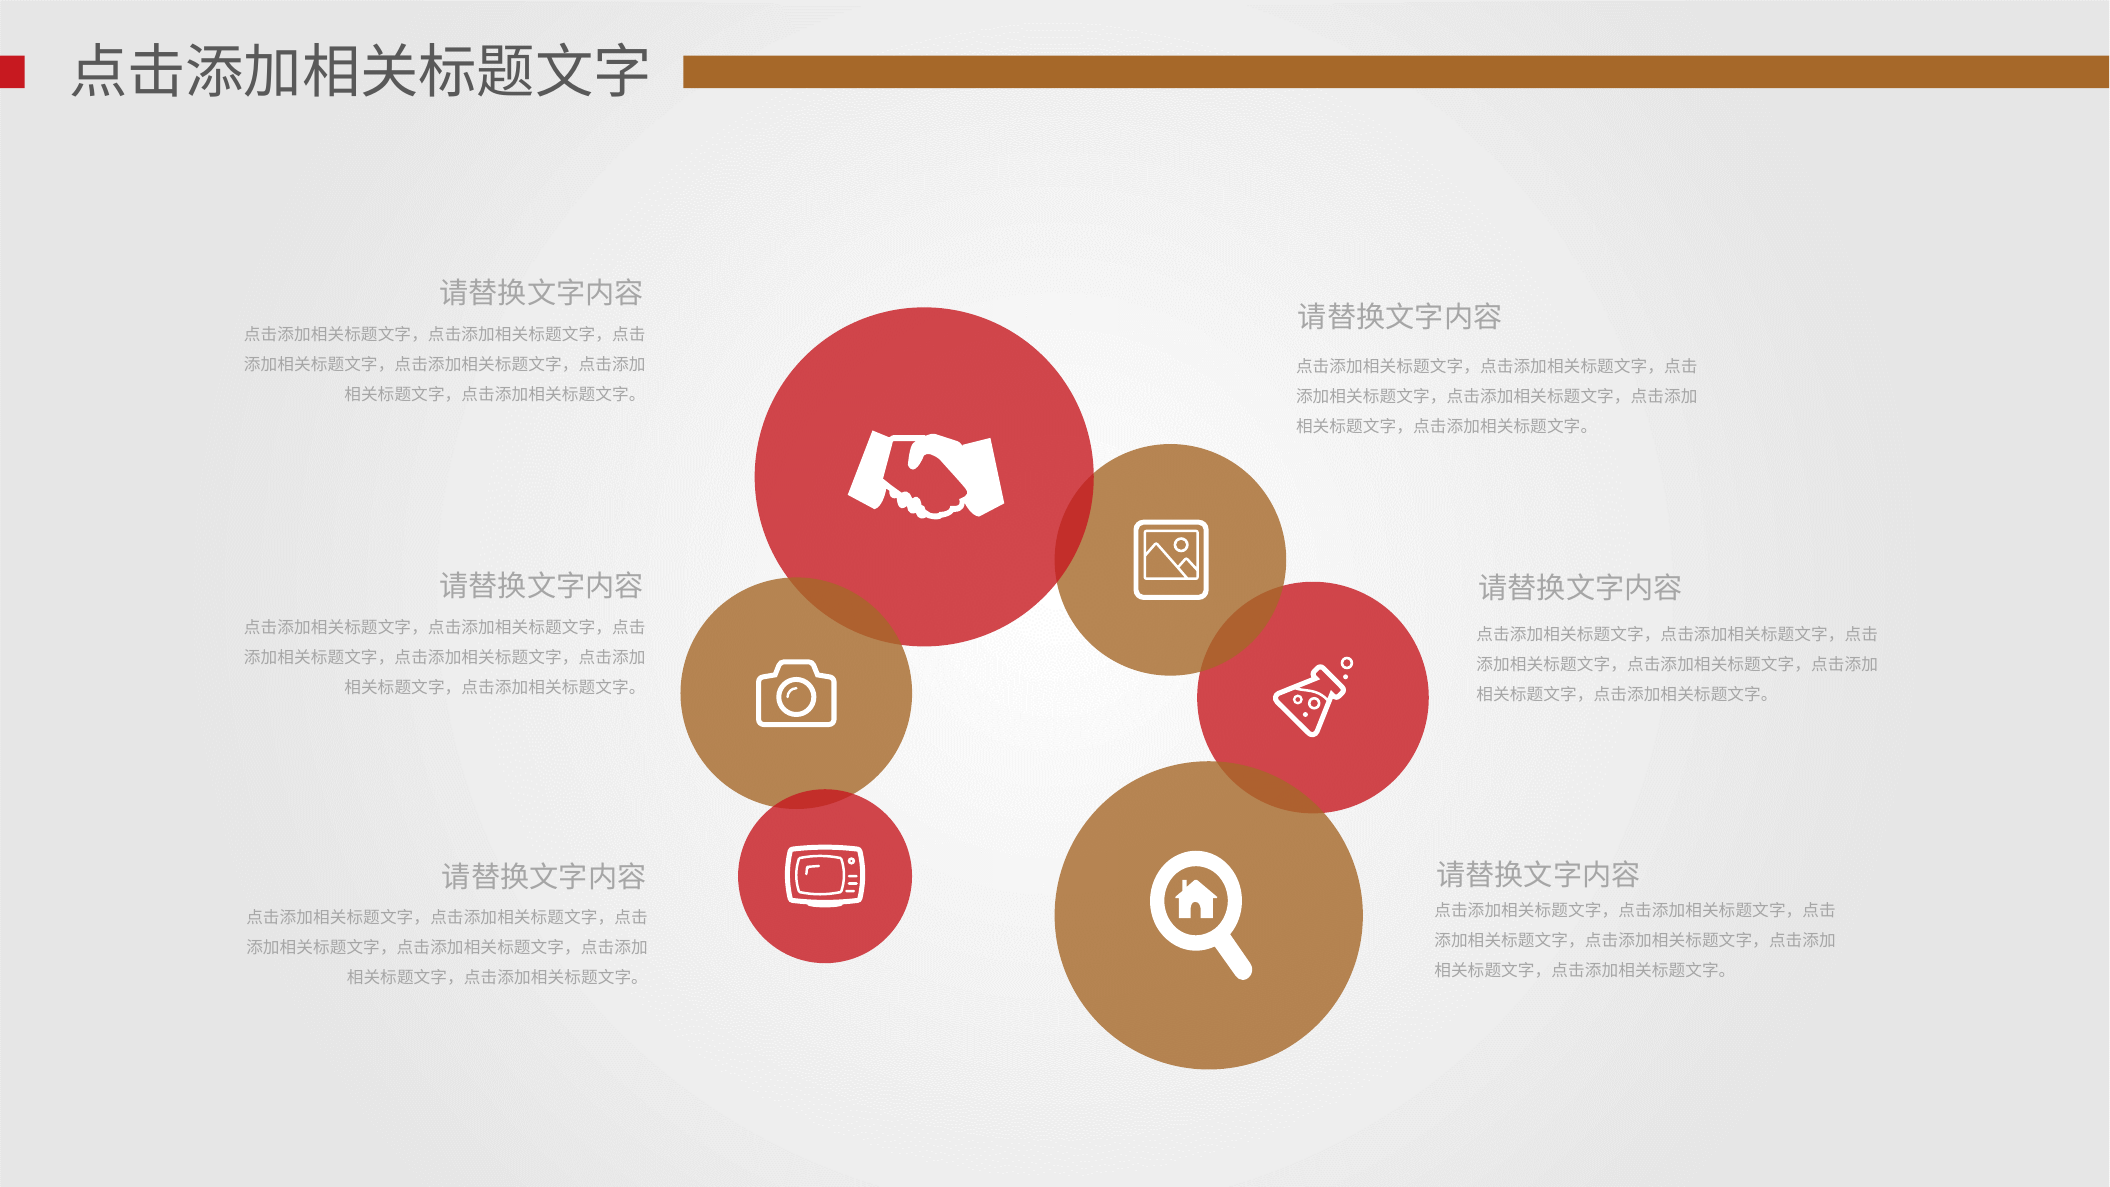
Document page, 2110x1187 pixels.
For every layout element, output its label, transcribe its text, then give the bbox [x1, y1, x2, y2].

text_box 请替换文字内容 [1420, 841, 1819, 899]
text_box 请替换文字内容 [1462, 554, 1862, 613]
text_box 点击添加相关标题文字，点击添加相关标题文字，点击添加相关标题文字，点击添加相关标题文字，点击添加相关标题文字，点击添加相关标题文字。 [224, 599, 660, 704]
text_box 请替换文字内容 [1282, 283, 1681, 341]
text_box 点击添加相关标题文字，点击添加相关标题文字，点击添加相关标题文字，点击添加相关标题文字，点击添加相关标题文字，点击添加相关标题文字。 [227, 890, 663, 995]
text_box 点击添加相关标题文字，点击添加相关标题文字，点击添加相关标题文字，点击添加相关标题文字，点击添加相关标题文字，点击添加相关标题文字。 [1420, 883, 1856, 988]
text_box 点击添加相关标题文字 [54, 26, 667, 112]
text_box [680, 577, 913, 809]
text_box 请替换文字内容 [263, 843, 663, 901]
text_box 点击添加相关标题文字，点击添加相关标题文字，点击添加相关标题文字，点击添加相关标题文字，点击添加相关标题文字，点击添加相关标题文字。 [1462, 606, 1898, 711]
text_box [754, 307, 1094, 647]
picture [0, 0, 2110, 1187]
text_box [1054, 444, 1287, 676]
text_box 请替换文字内容 [261, 259, 661, 318]
text_box 点击添加相关标题文字，点击添加相关标题文字，点击添加相关标题文字，点击添加相关标题文字，点击添加相关标题文字，点击添加相关标题文字。 [1281, 338, 1717, 443]
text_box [1197, 581, 1429, 814]
text_box 点击添加相关标题文字，点击添加相关标题文字，点击添加相关标题文字，点击添加相关标题文字，点击添加相关标题文字，点击添加相关标题文字。 [224, 306, 660, 411]
text_box 请替换文字内容 [261, 552, 661, 611]
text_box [738, 789, 913, 964]
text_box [1054, 761, 1363, 1070]
